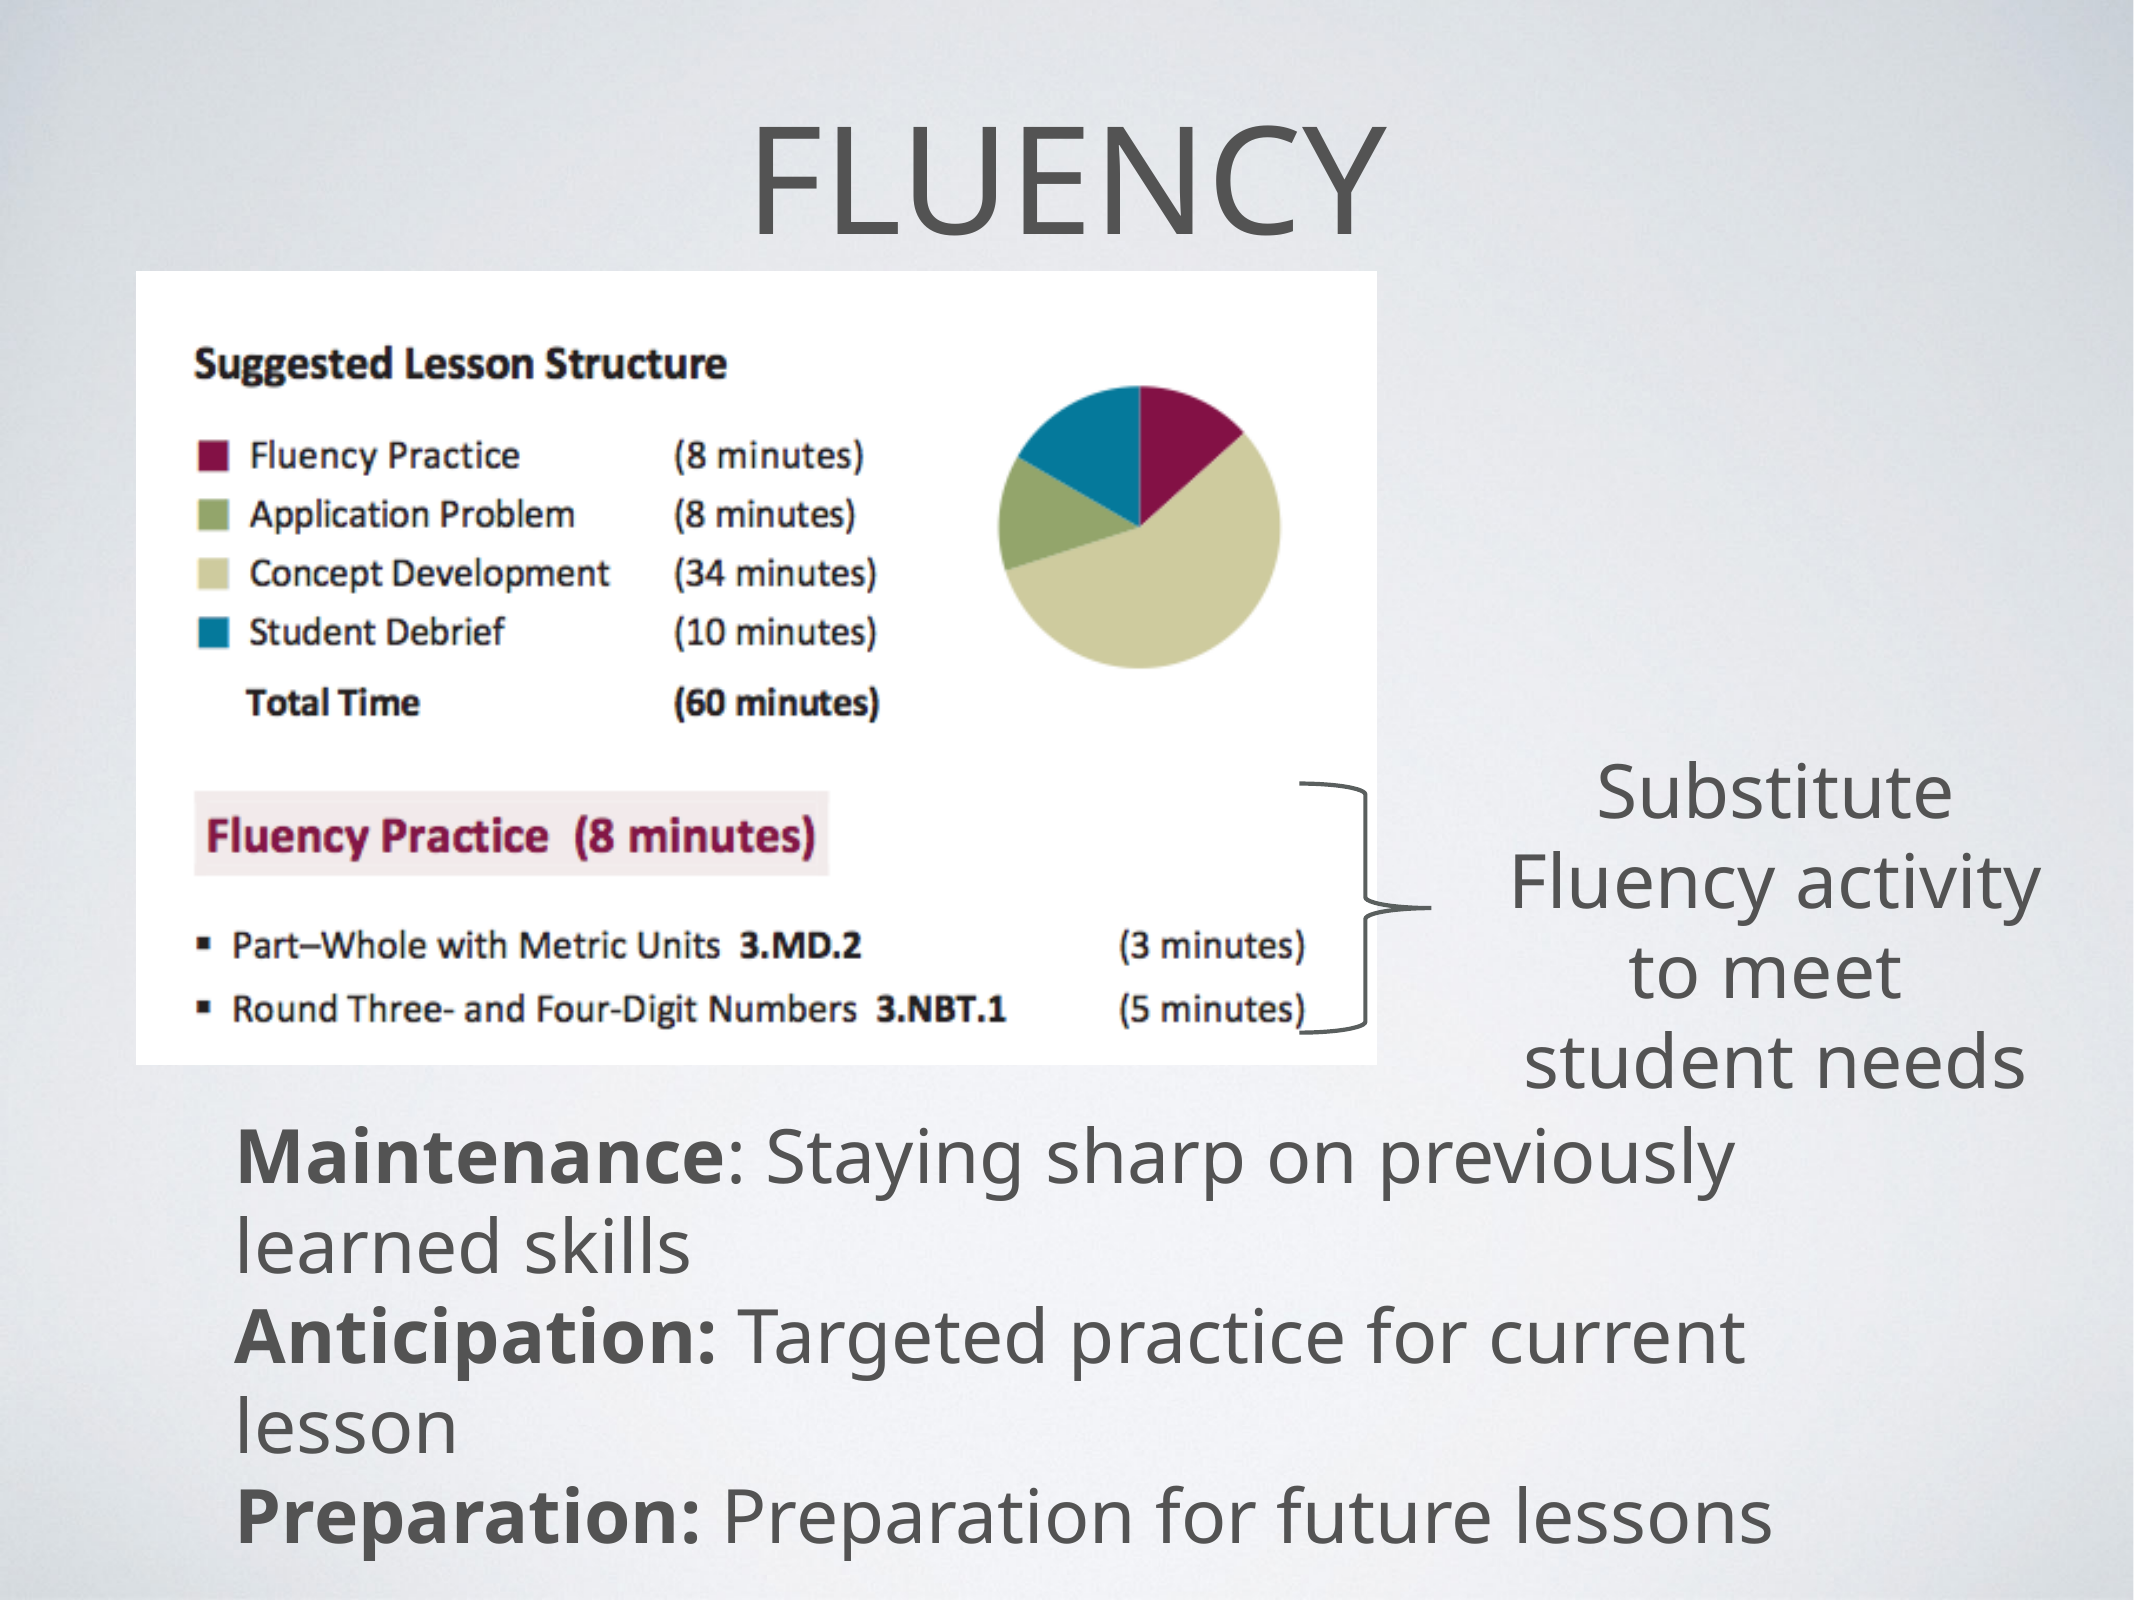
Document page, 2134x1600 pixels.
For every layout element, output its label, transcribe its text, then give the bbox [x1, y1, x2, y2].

text_box [1378, 903, 1432, 913]
text_box Substitute Fluency activity to meet student needs [1490, 735, 2061, 1113]
picture [0, 0, 2134, 1600]
text_box Maintenance: Staying sharp on previously learned skills Anticipation: Targeted practice for current lesson Preparation: Preparation for future lessons [226, 1100, 1889, 1568]
title Fluency [57, 41, 2076, 309]
